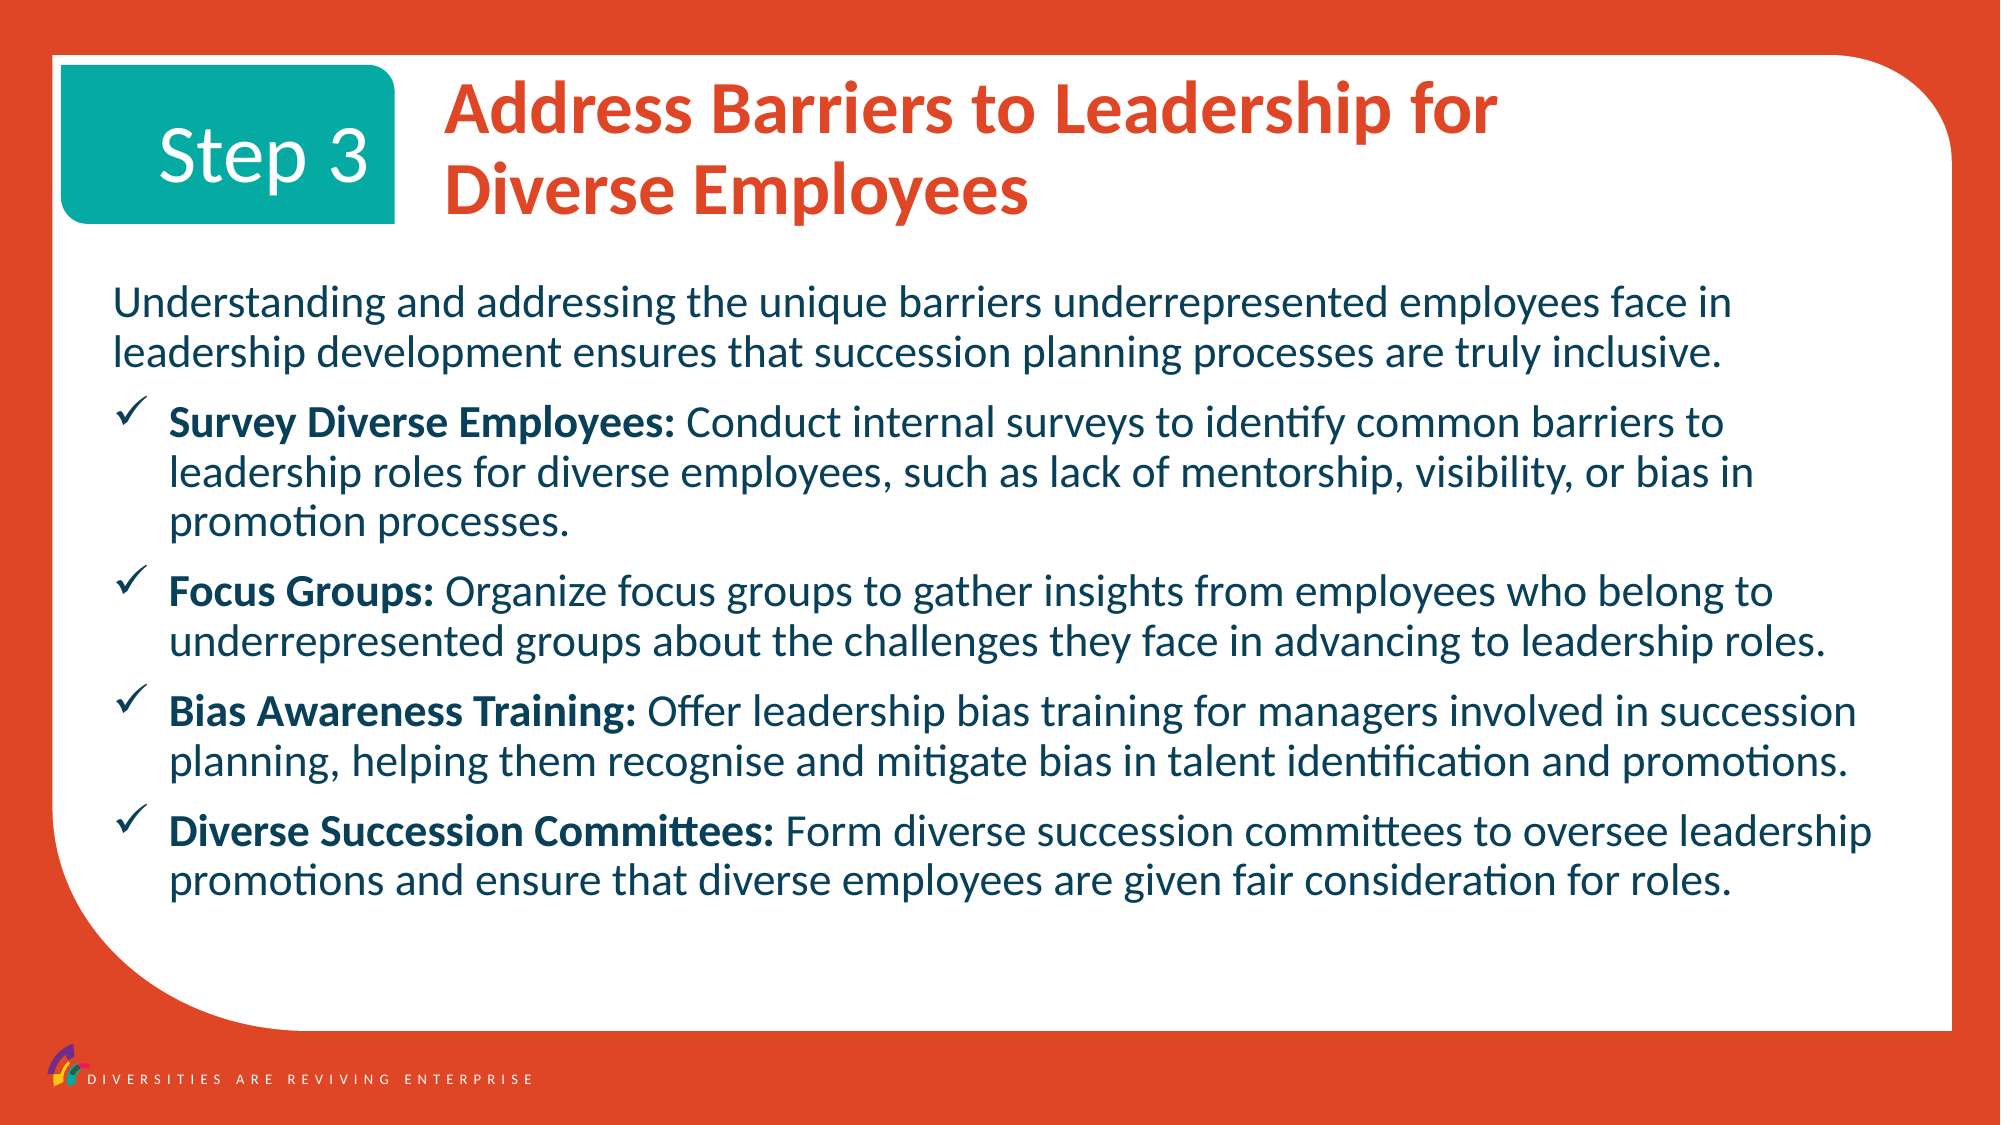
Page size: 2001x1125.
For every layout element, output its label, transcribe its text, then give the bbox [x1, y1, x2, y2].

list Understanding and addressing the unique barriers underrepresented employees face in leadership development ensures that succession planning processes are truly inclusive. Survey Diverse Employees: Conduct internal surveys to identify common barriers to leadership roles for diverse employees, such as lack of mentorship, visibility, or bias in promotion processes. Focus Groups: Organize focus groups to gather insights from employees who belong to underrepresented groups about the challenges they face in advancing to leadership roles. Bias Awareness Training: Offer leadership bias training for managers involved in succession planning, helping them recognise and mitigate bias in talent identification and promotions. Diverse Succession Committees: Form diverse succession committees to oversee leadership promotions and ensure that diverse employees are given fair consideration for roles. [97, 271, 1933, 903]
text_box [64, 69, 396, 225]
text_box Step 3 [15, 56, 385, 213]
list Address Barriers to Leadership for Diverse Employees [429, 84, 1621, 216]
